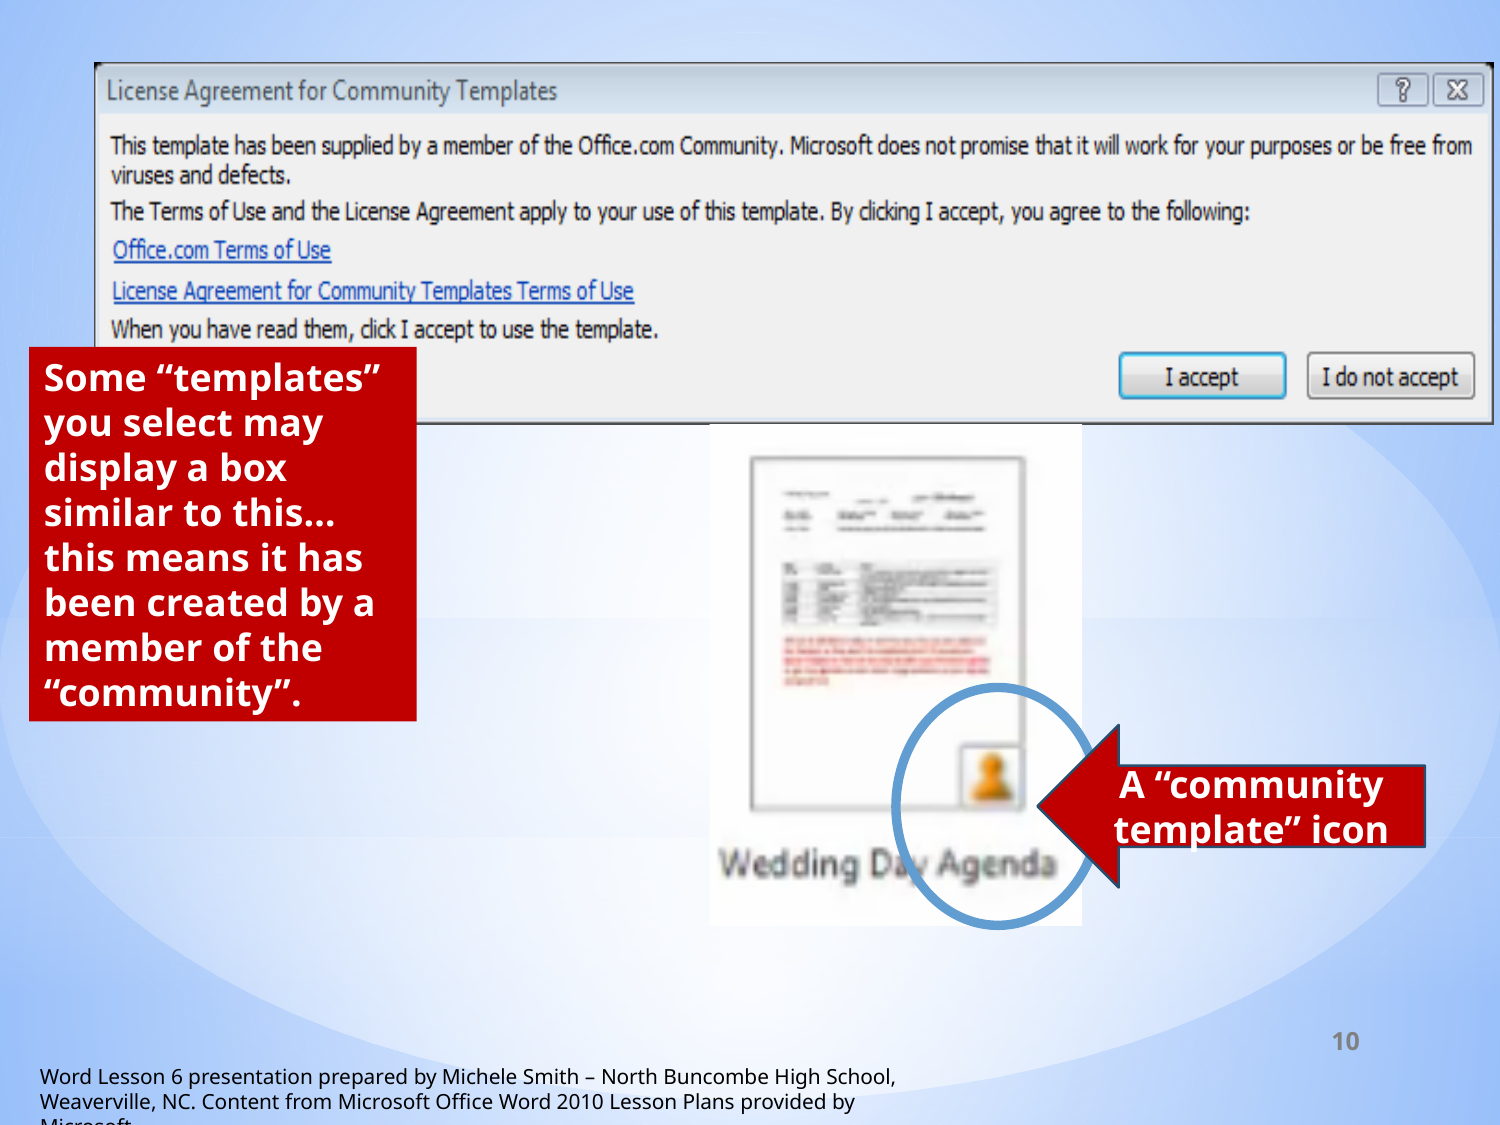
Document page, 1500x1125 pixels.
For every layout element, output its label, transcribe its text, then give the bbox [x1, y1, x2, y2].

footer Word Lesson 6 presentation prepared by Michele Smith – North Buncombe High School, Weaverville, NC. Content from Microsoft Office Word 2010 Lesson Plans provided by Microsoft. [24, 1056, 963, 1125]
picture [93, 61, 1495, 926]
text_box A “community template” icon [1089, 723, 1427, 889]
text_box Some “templates” you select may display a box similar to this…this means it has been created by a member of the “community”. [29, 346, 417, 722]
slide_number 10 [1074, 1012, 1375, 1073]
